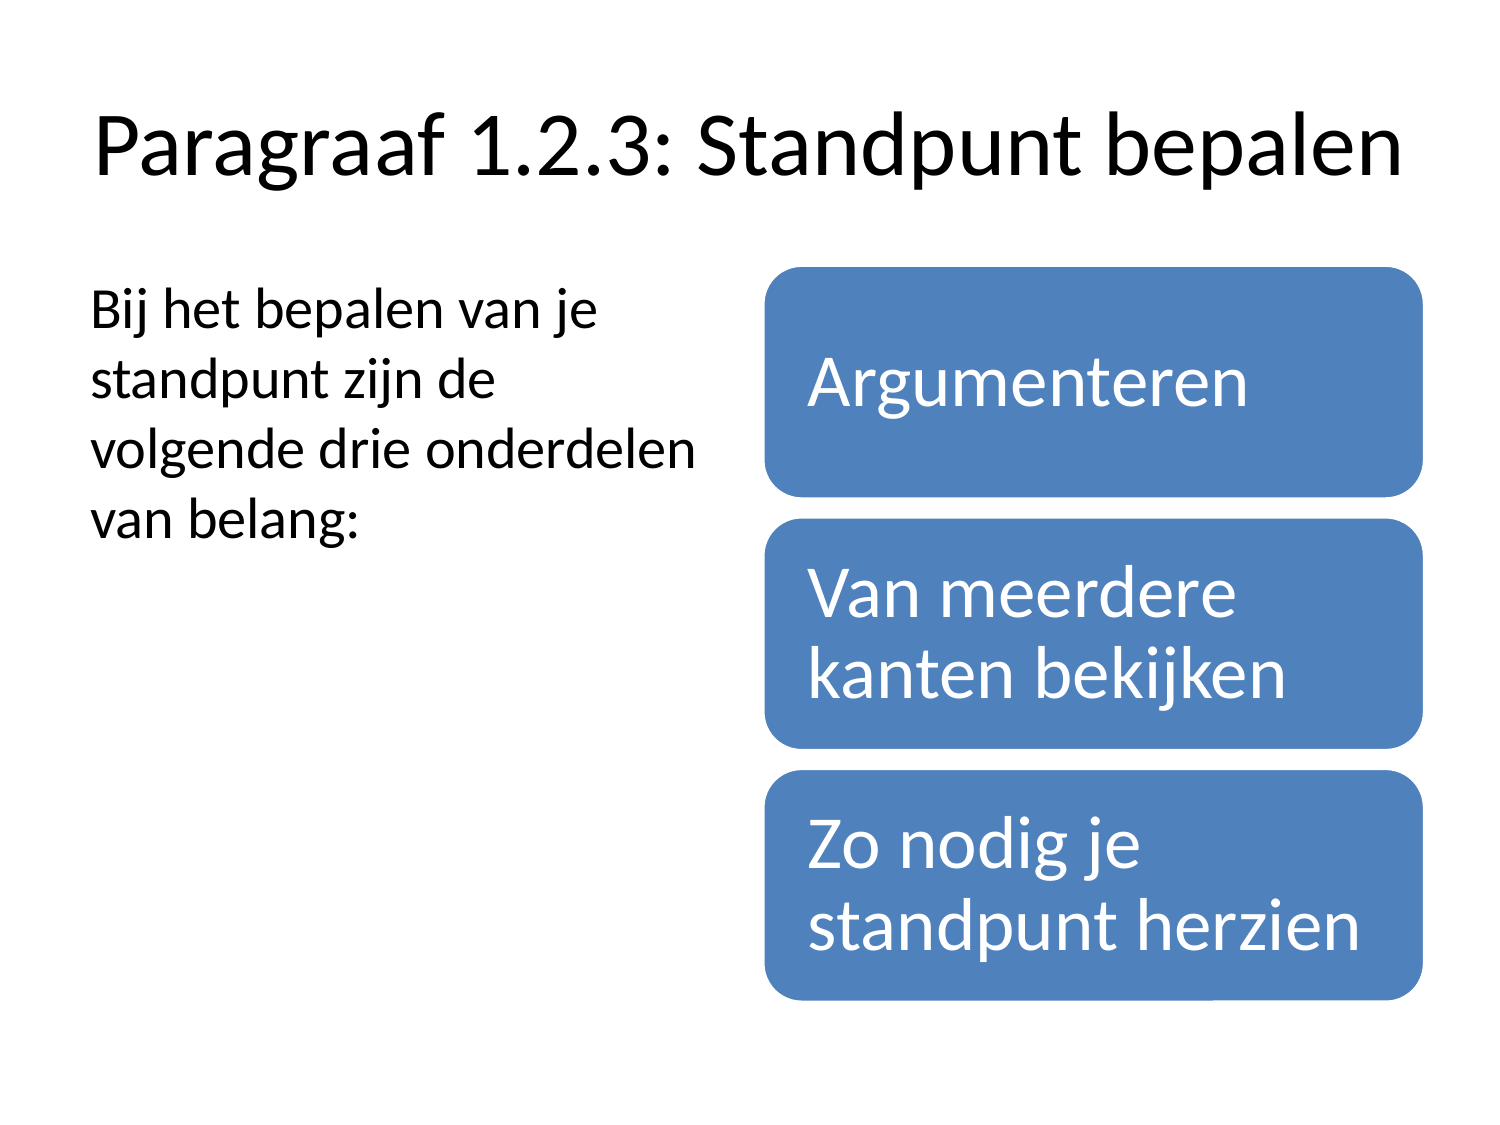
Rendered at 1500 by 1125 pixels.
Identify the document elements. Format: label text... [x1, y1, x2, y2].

list Bij het bepalen van je standpunt zijn de volgende drie onderdelen van belang: [75, 262, 738, 1005]
title Paragraaf 1.2.3: Standpunt bepalen [75, 45, 1425, 233]
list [762, 262, 1426, 1006]
